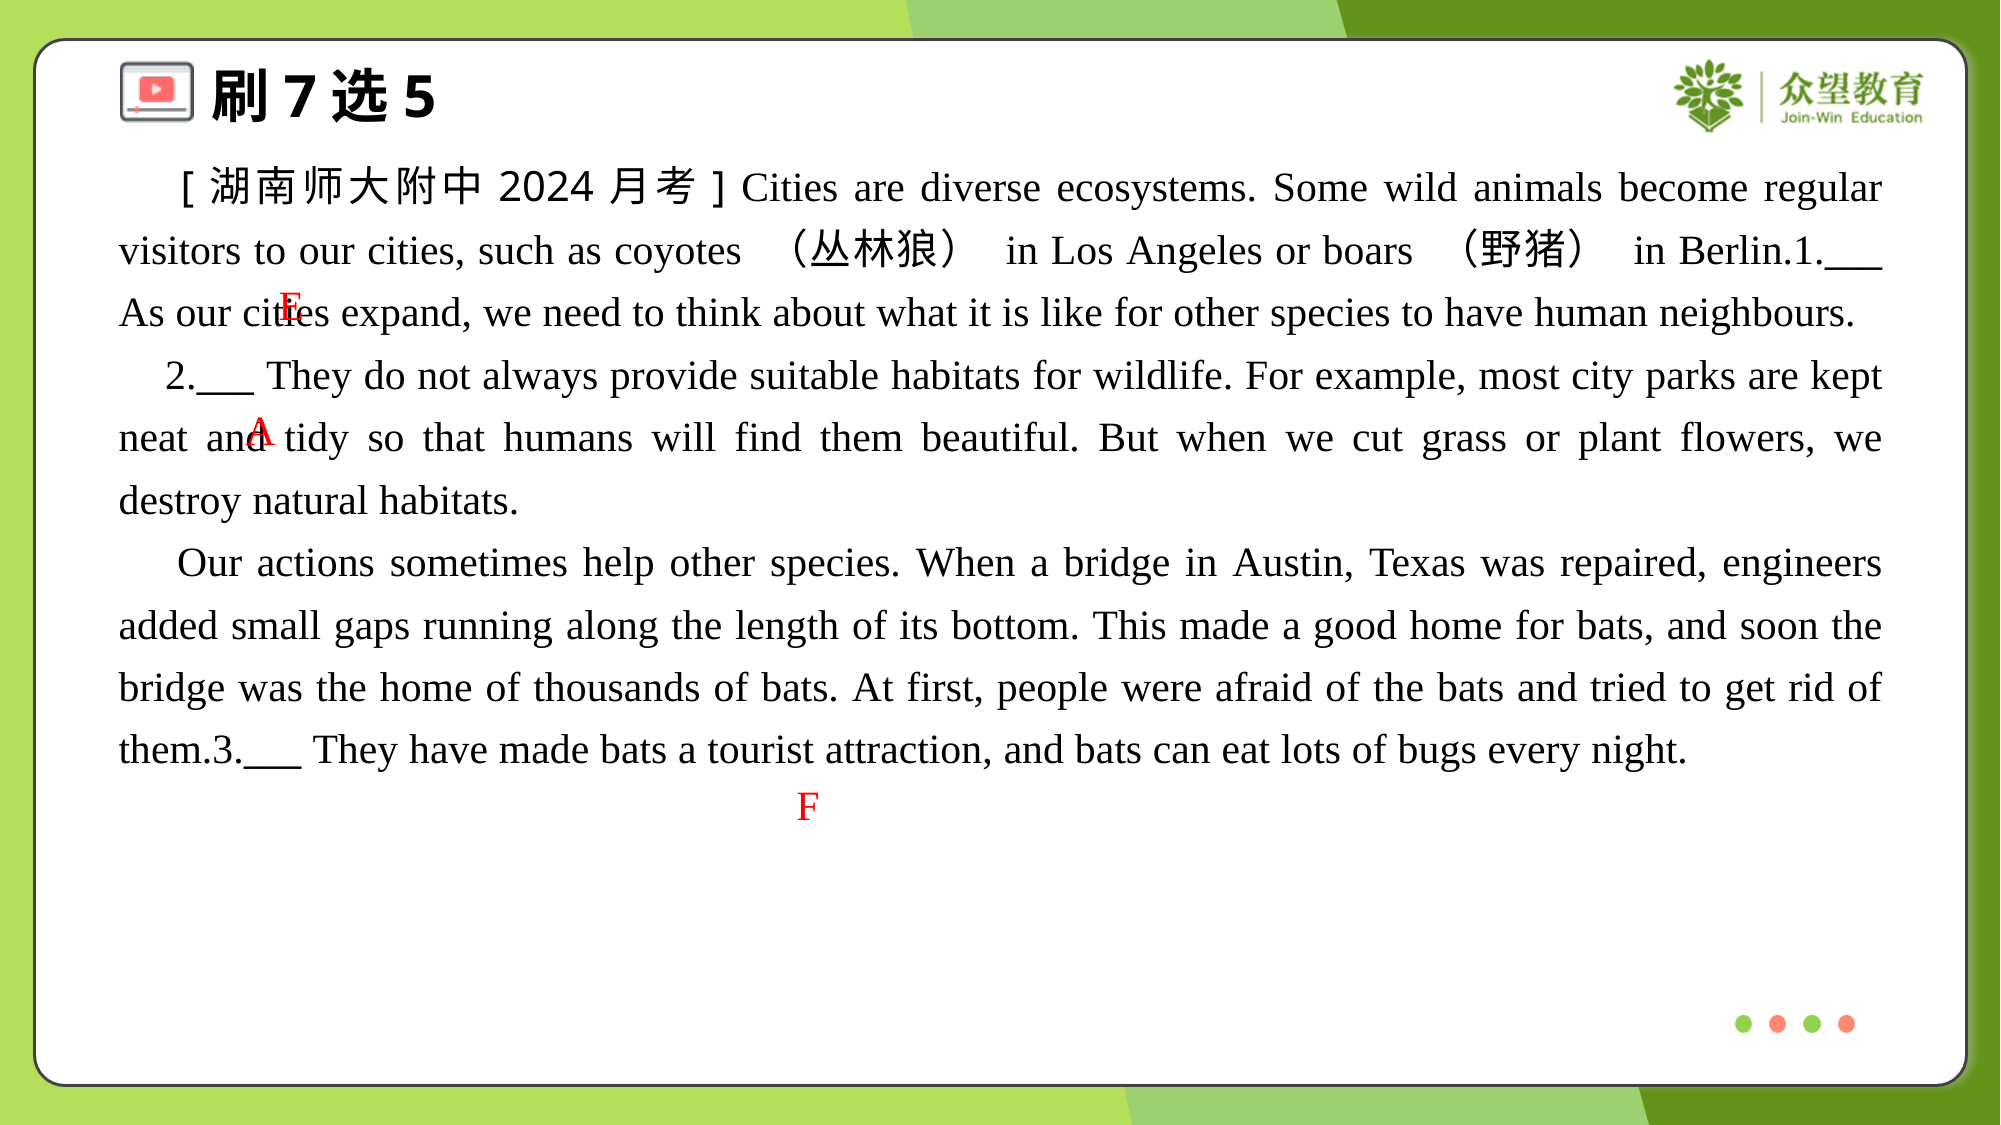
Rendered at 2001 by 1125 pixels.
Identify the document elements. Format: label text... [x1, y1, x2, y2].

text_box [湖南师大附中2024月考] Cities are diverse ecosystems. Some wild animals become regular visitors to our cities, such as coyotes （丛林狼） in Los Angeles or boars （野猪） in Berlin.1.___ As our cities expand, we need to think about what it is like for other species to have human neighbours. 2.___ They do not always provide suitable habitats for wildlife. For example, most city parks are kept neat and tidy so that humans will find them beautiful. But when we cut grass or plant flowers, we destroy natural habitats. Our actions sometimes help other species. When a bridge in Austin, Texas was repaired, engineers added small gaps running along the length of its bottom. This made a good home for bats, and soon the bridge was the home of thousands of bats. At first, people were afraid of the bats and tried to get rid of them.3.___ They have made bats a tourist attraction, and bats can eat lots of bugs every night. [118, 147, 1883, 898]
text_box F [791, 766, 825, 824]
text_box A [240, 391, 281, 449]
picture [0, 0, 2000, 1125]
text_box E [273, 266, 309, 324]
